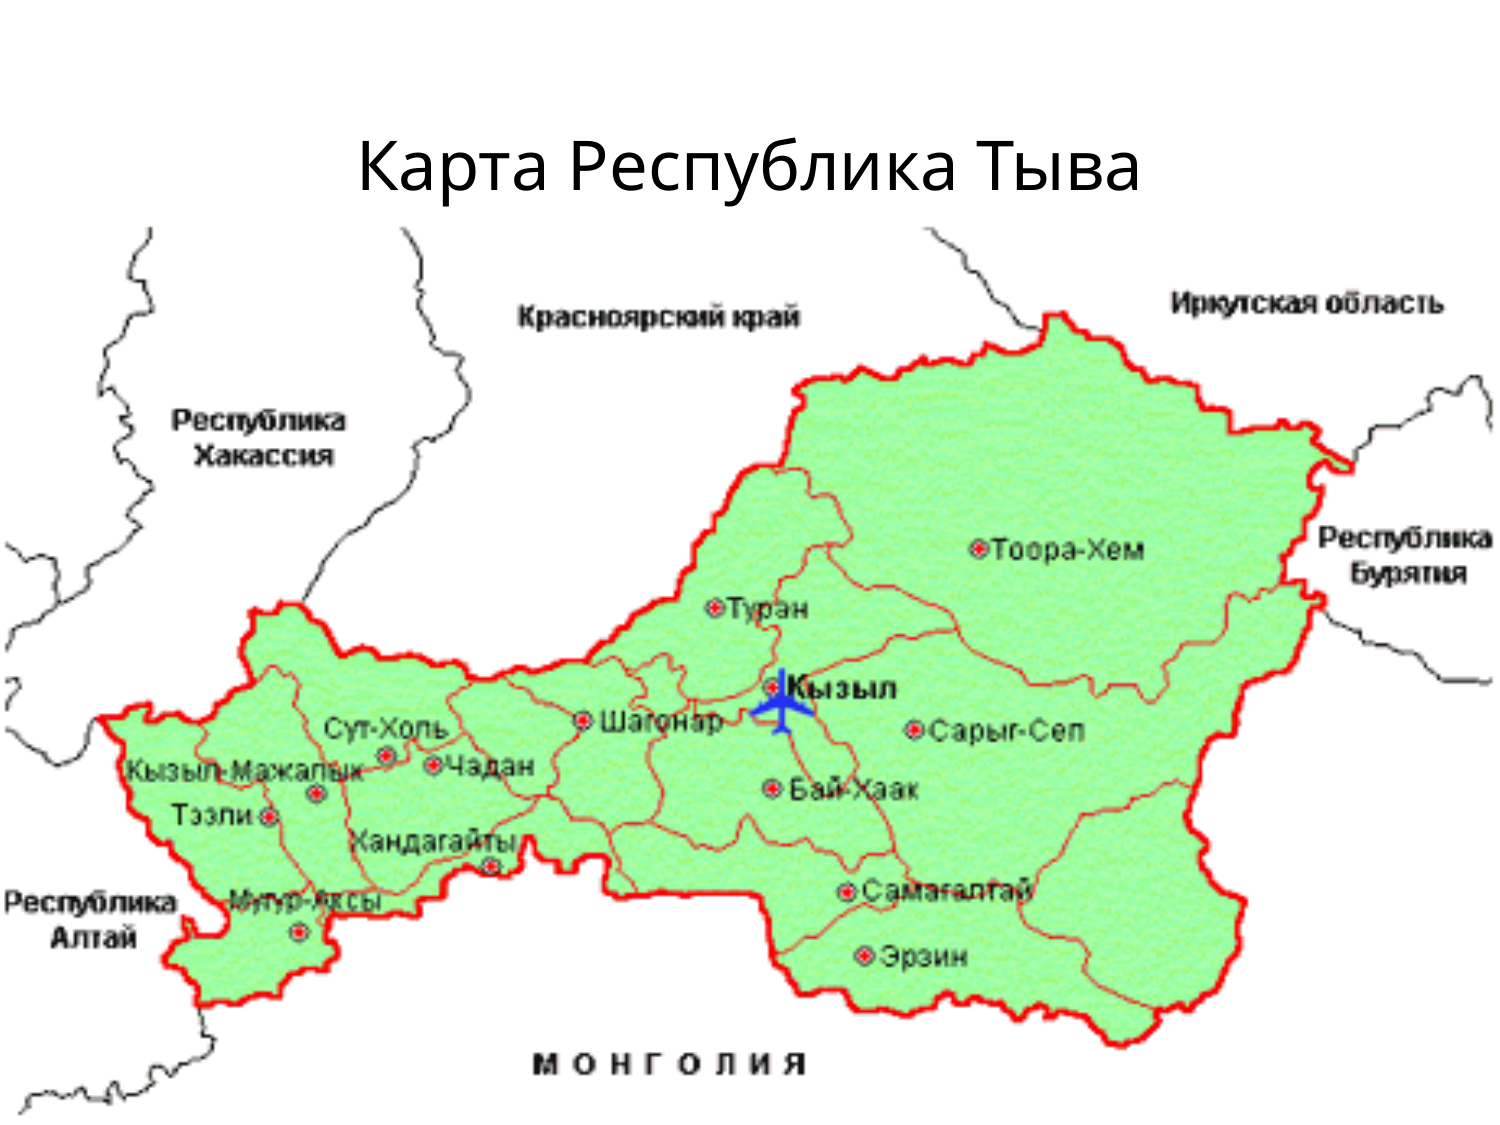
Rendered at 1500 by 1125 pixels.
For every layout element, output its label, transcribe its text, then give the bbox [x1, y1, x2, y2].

title Карта Республика Тыва [103, 59, 1397, 222]
picture [0, 222, 1500, 1125]
